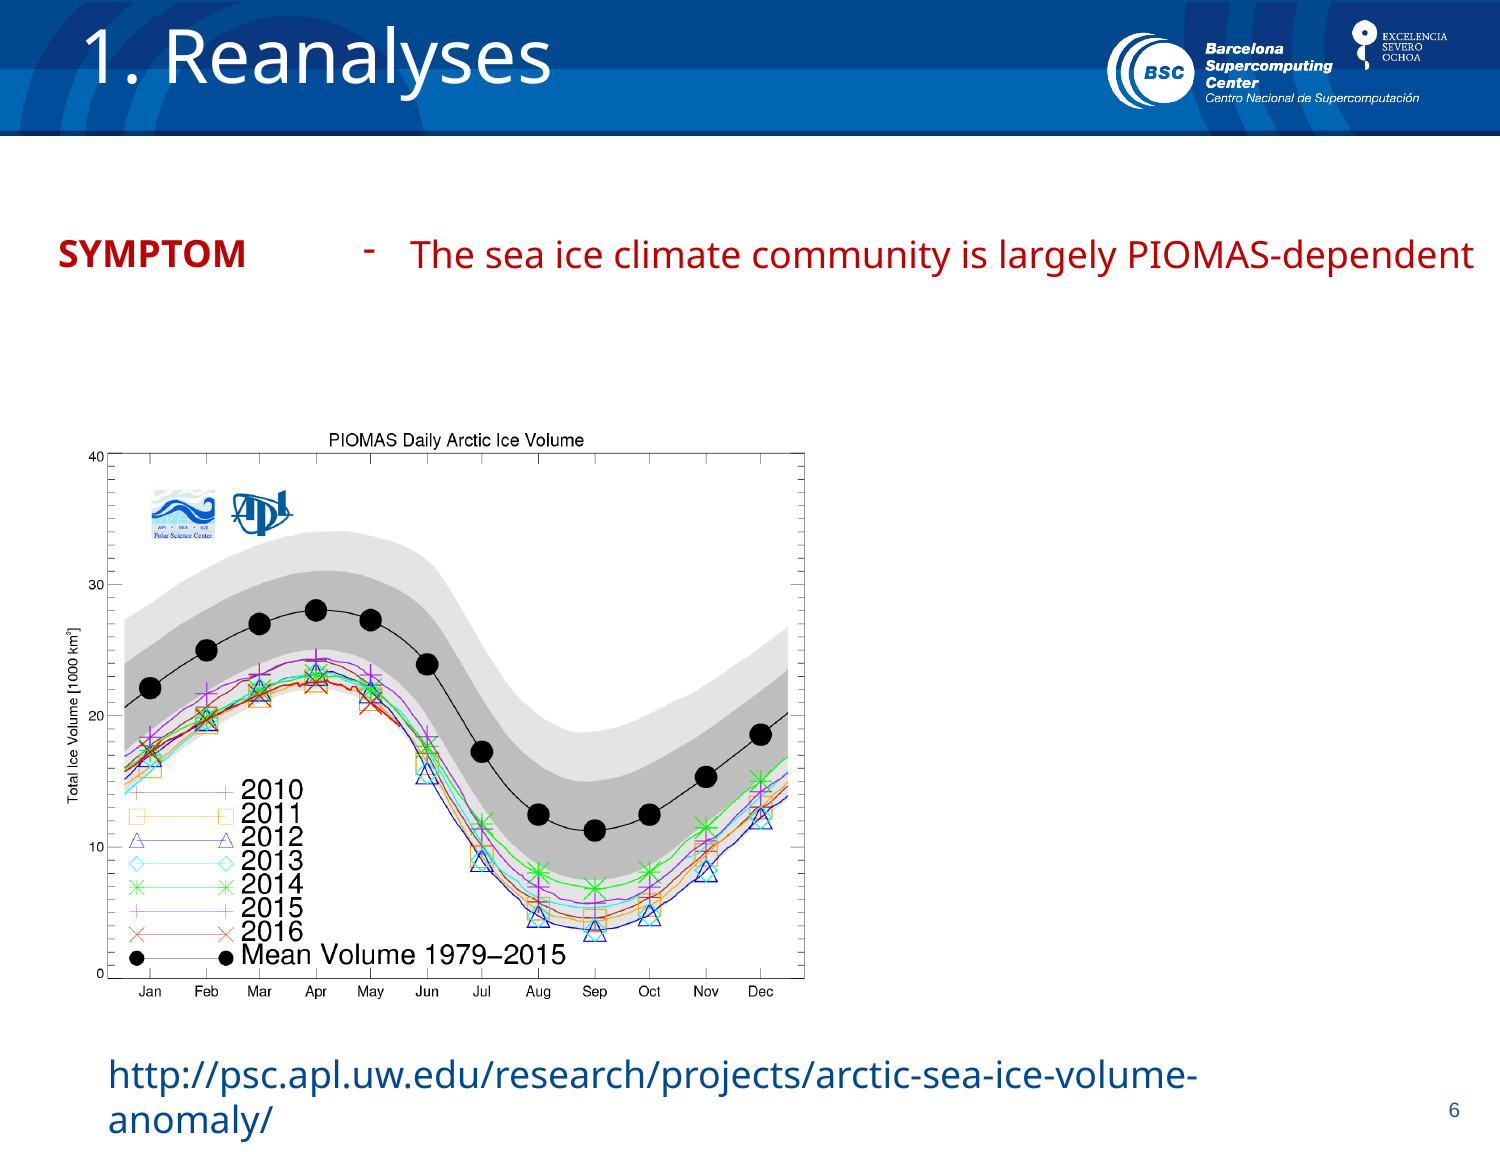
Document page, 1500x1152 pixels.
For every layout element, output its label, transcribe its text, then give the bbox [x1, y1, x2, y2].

text_box SYMPTOM [43, 222, 290, 282]
title 1. Reanalyses [65, 0, 1081, 116]
picture [65, 433, 805, 1000]
text_box The sea ice climate community is largely PIOMAS-dependent [348, 223, 1495, 329]
text_box http://psc.apl.uw.edu/research/projects/arctic-sea-ice-volume-anomaly/ [93, 1043, 1376, 1149]
picture [0, 0, 1500, 136]
